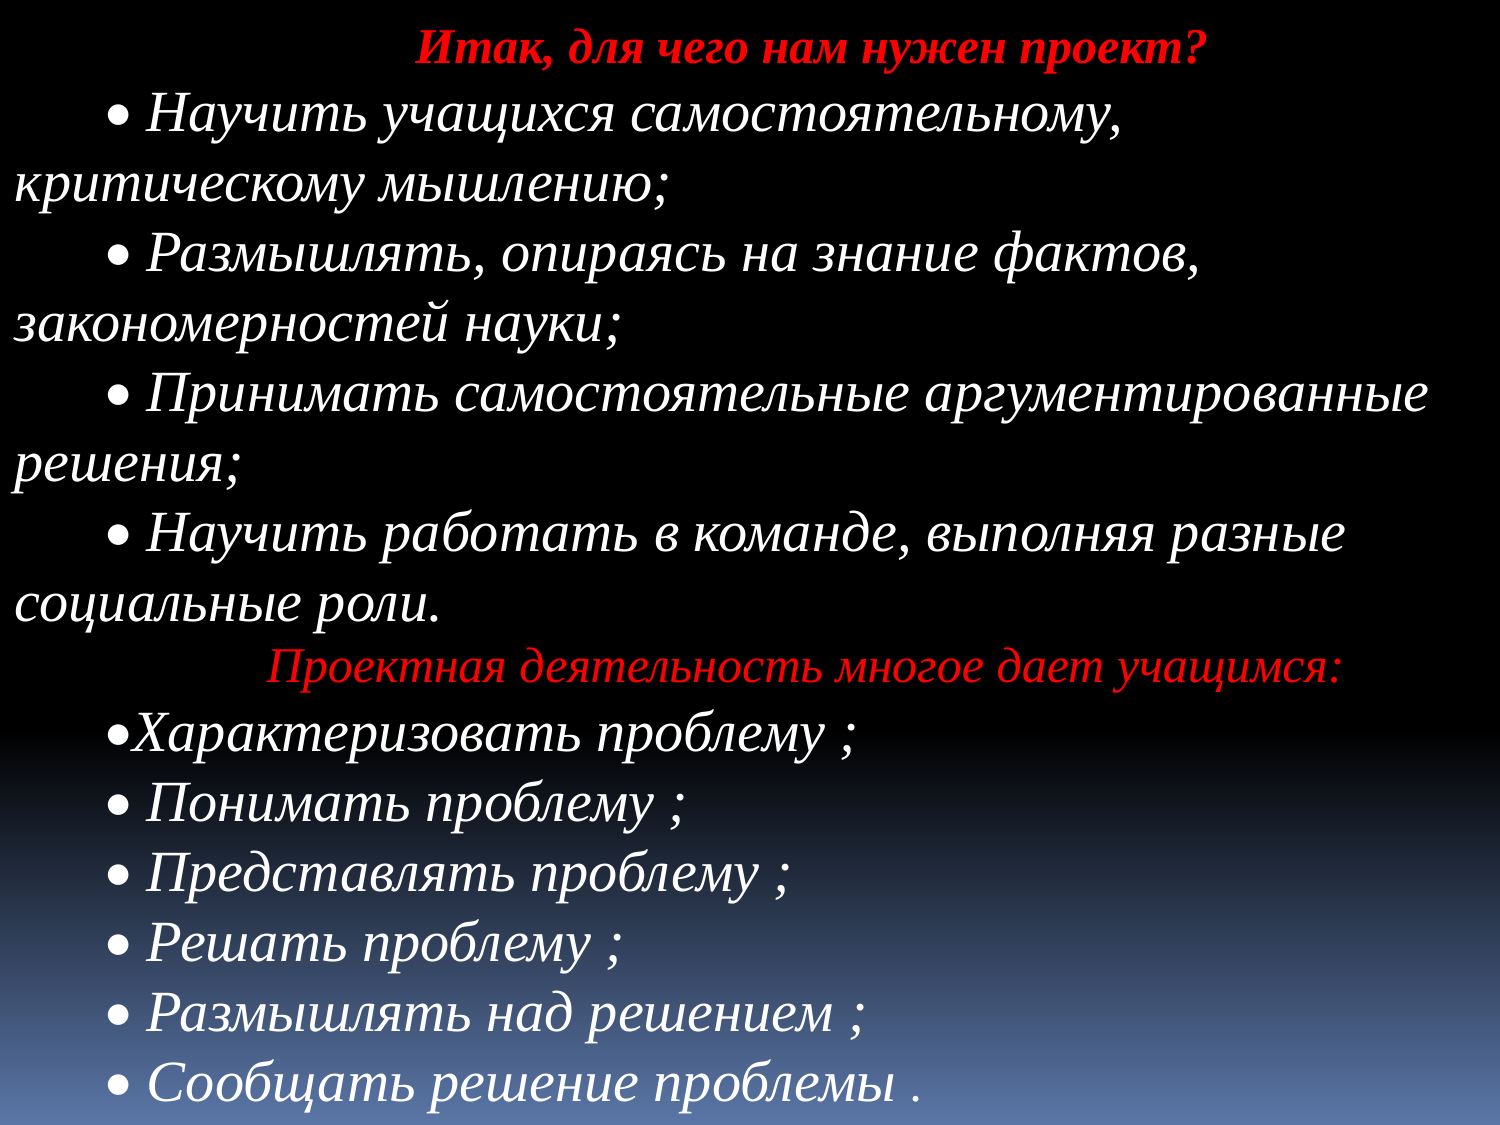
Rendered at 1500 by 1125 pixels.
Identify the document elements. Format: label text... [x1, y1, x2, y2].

text_box Итак, для чего нам нужен проект? • Научить учащихся самостоятельному, критическому мышлению; • Размышлять, опираясь на знание фактов, закономерностей науки; • Принимать самостоятельные аргументированные решения; • Научить работать в команде, выполняя разные социальные роли. Проектная деятельность многое дает учащимся: •Характеризовать проблему ; • Понимать проблему ; • Представлять проблему ; • Решать проблему ; • Размышлять над решением ; • Сообщать решение проблемы . [0, 5, 1500, 1121]
